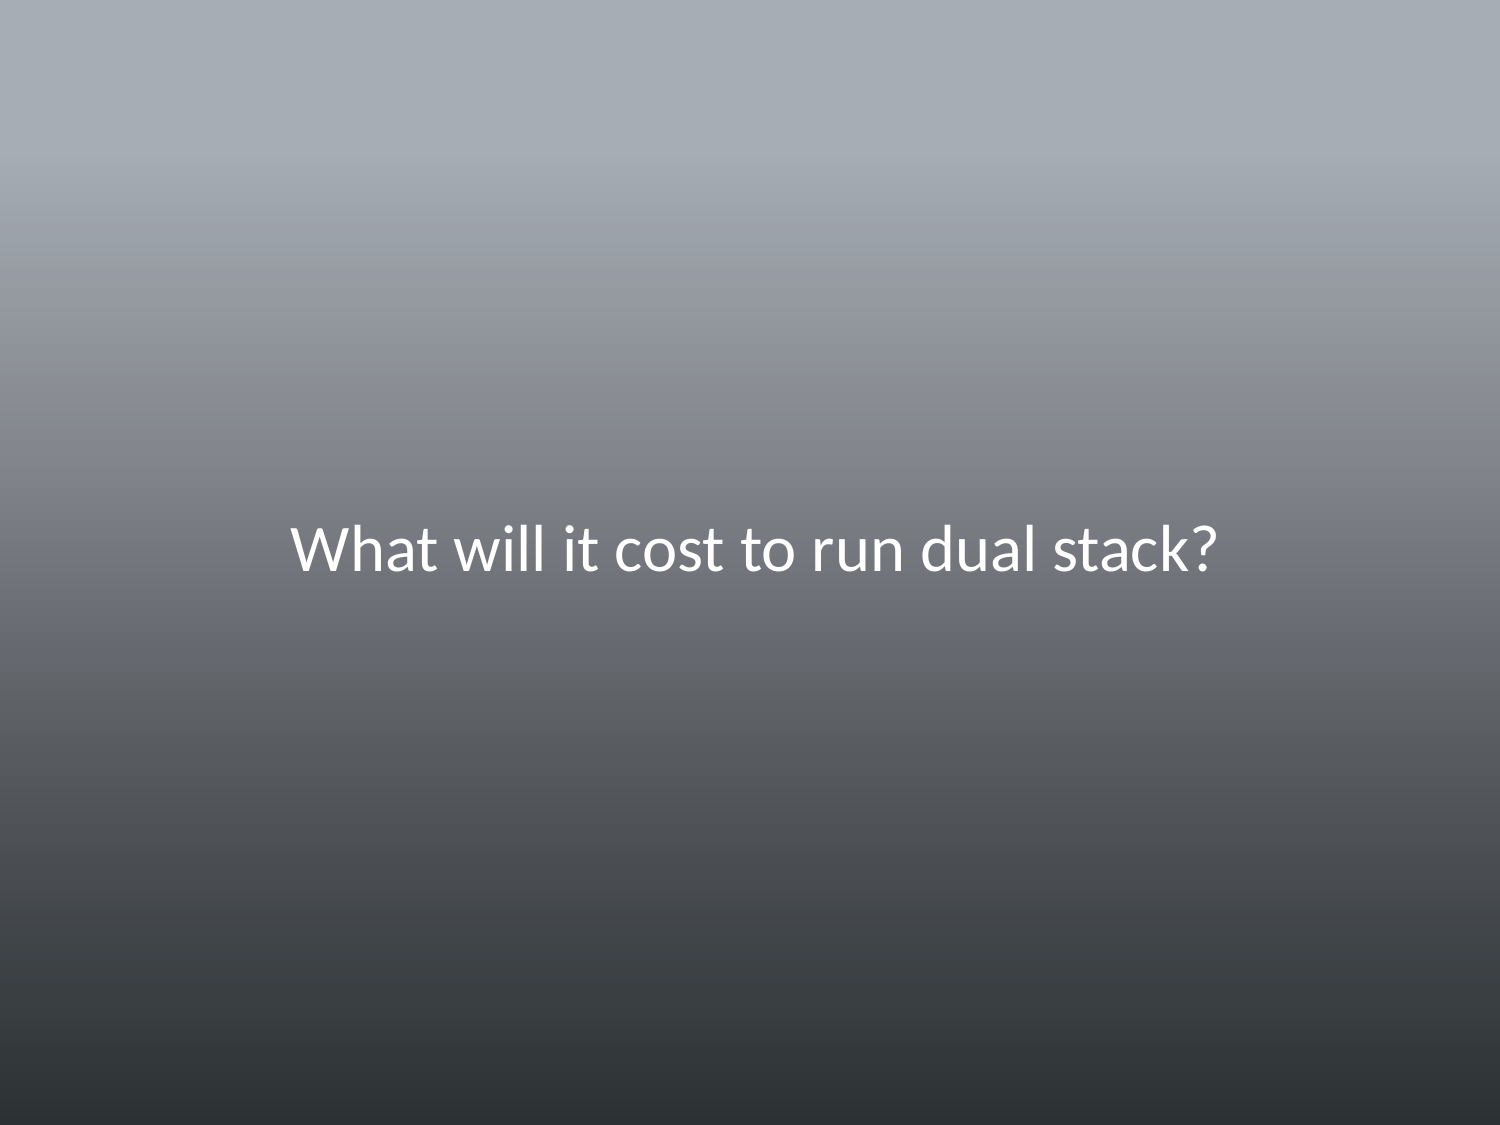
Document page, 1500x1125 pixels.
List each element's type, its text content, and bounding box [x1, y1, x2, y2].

picture [0, 0, 1500, 1125]
list What will it cost to run dual stack? [118, 497, 1394, 744]
